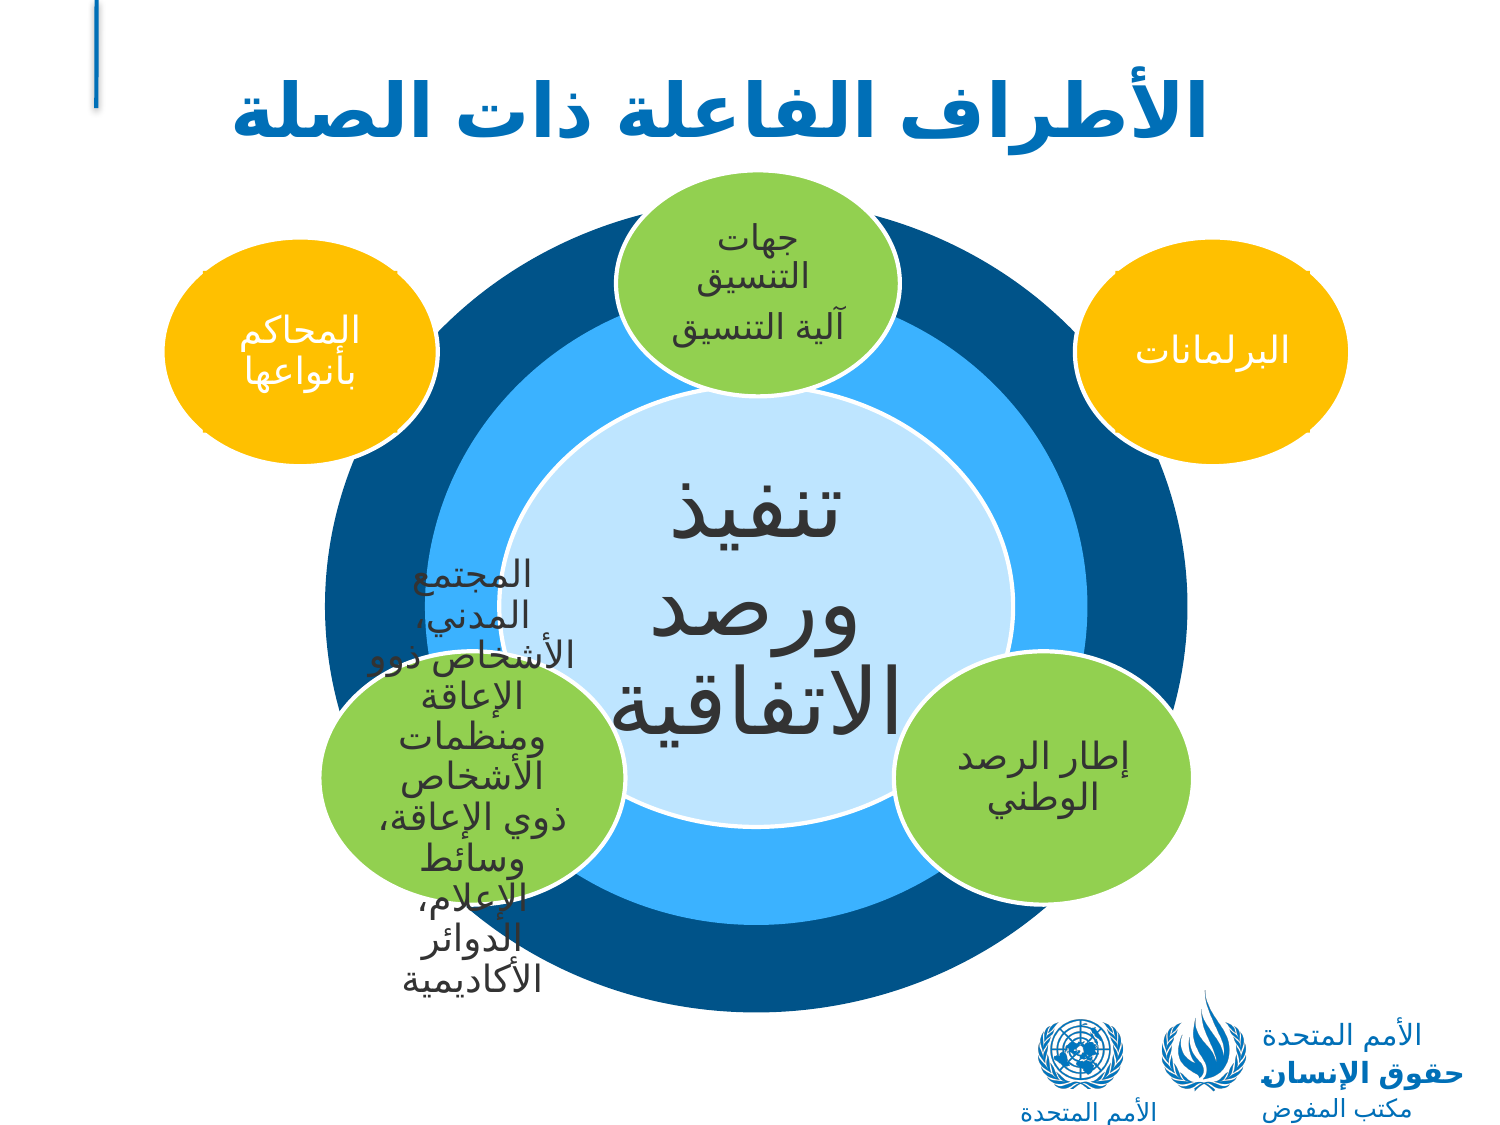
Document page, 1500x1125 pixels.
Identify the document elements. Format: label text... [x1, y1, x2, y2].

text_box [149, 124, 1363, 951]
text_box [162, 237, 438, 467]
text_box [1074, 237, 1351, 467]
text_box الأطراف الفاعلة ذات الصلة [74, 55, 1442, 160]
picture [1037, 990, 1457, 1107]
text_box [539, 960, 973, 1015]
text_box الأمم المتحدة حقوق الإنسان مكتب المفوض السامي [1246, 1009, 1500, 1098]
text_box الأمم المتحدة [982, 1089, 1195, 1125]
